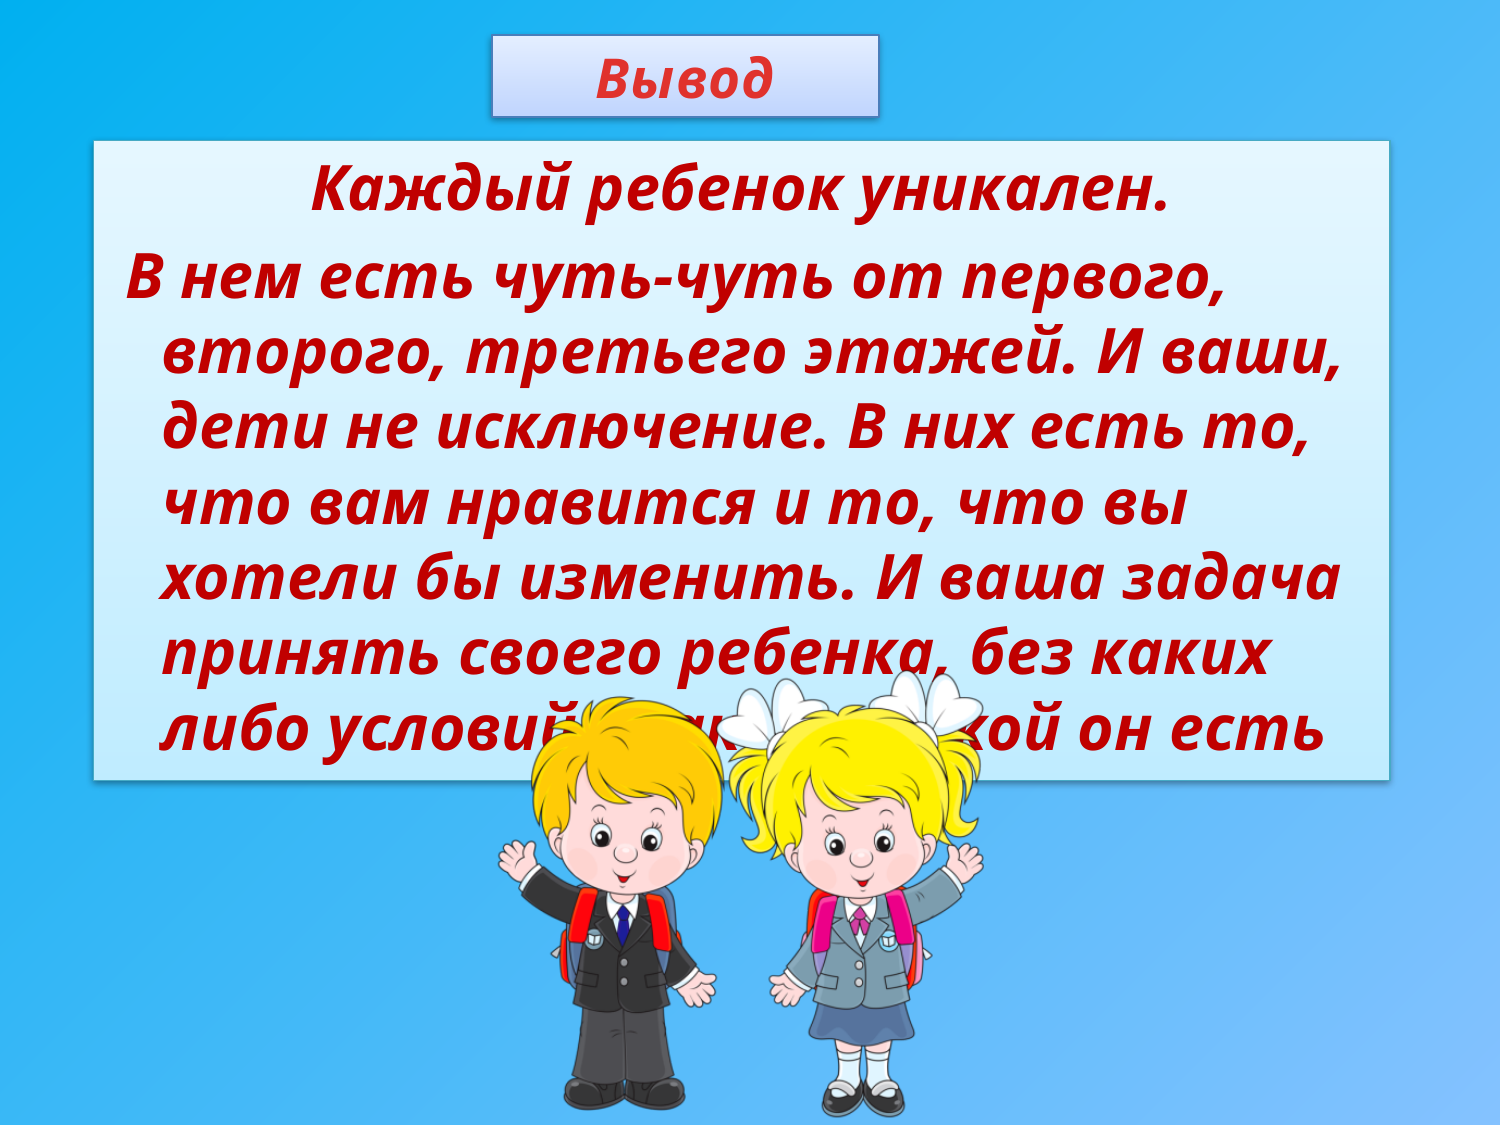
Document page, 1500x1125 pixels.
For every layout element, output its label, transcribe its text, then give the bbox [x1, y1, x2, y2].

title Вывод [491, 34, 880, 118]
list Каждый ребенок уникален. В нем есть чуть-чуть от первого, второго, третьего этажей. И ваши, дети не исключение. В них есть то, что вам нравится и то, что вы хотели бы изменить. И ваша задача принять своего ребенка, без каких либо условий, такого, какой он есть [93, 140, 1391, 781]
picture [491, 658, 997, 1125]
